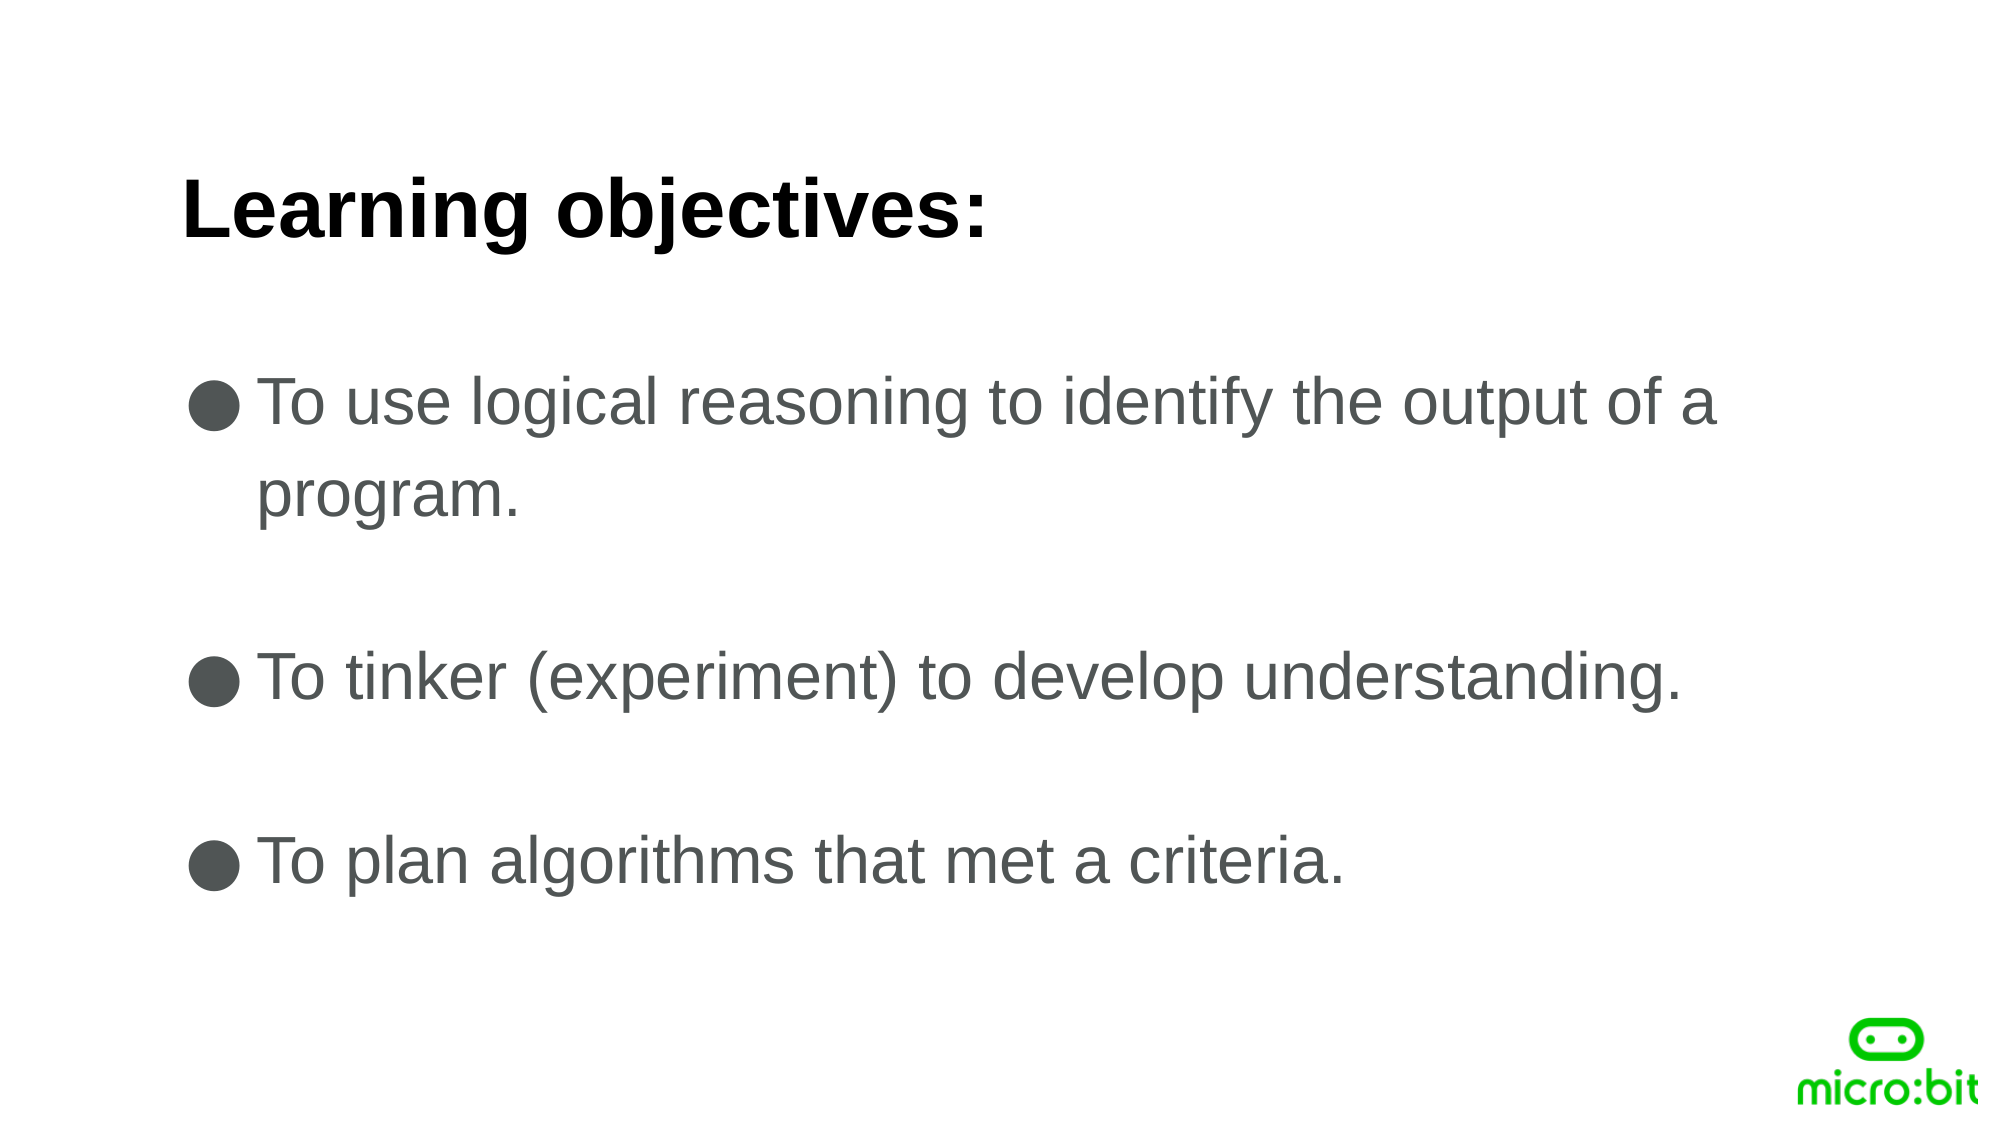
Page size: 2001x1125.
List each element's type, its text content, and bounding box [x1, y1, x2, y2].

text_box Learning objectives: To use logical reasoning to identify the output of a program. To tinker (experiment) to develop understanding. To plan algorithms that met a criteria. [166, 60, 1918, 884]
picture [1797, 1017, 1978, 1106]
